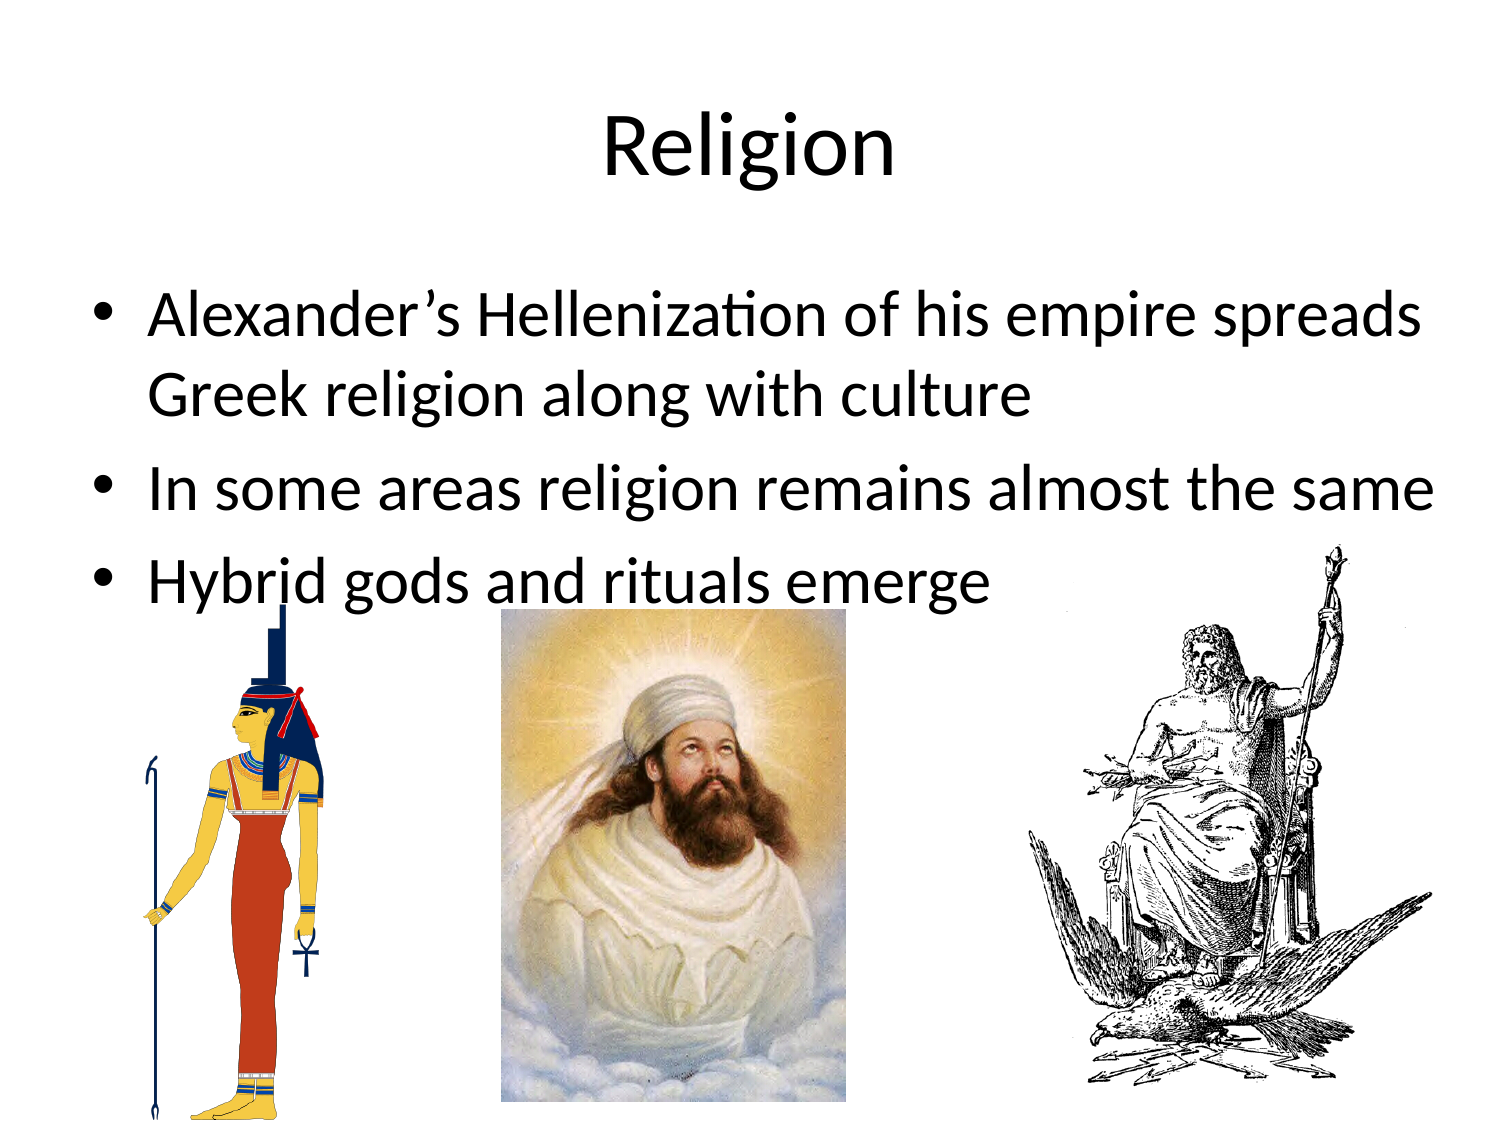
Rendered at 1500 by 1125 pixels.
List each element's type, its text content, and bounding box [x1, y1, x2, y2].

picture [1021, 538, 1438, 1090]
list Alexander’s Hellenization of his empire spreads Greek religion along with culture In some areas religion remains almost the same Hybrid gods and rituals emerge [76, 262, 1459, 1006]
picture [501, 609, 846, 1102]
title Religion [74, 44, 1426, 233]
picture [111, 597, 353, 1125]
